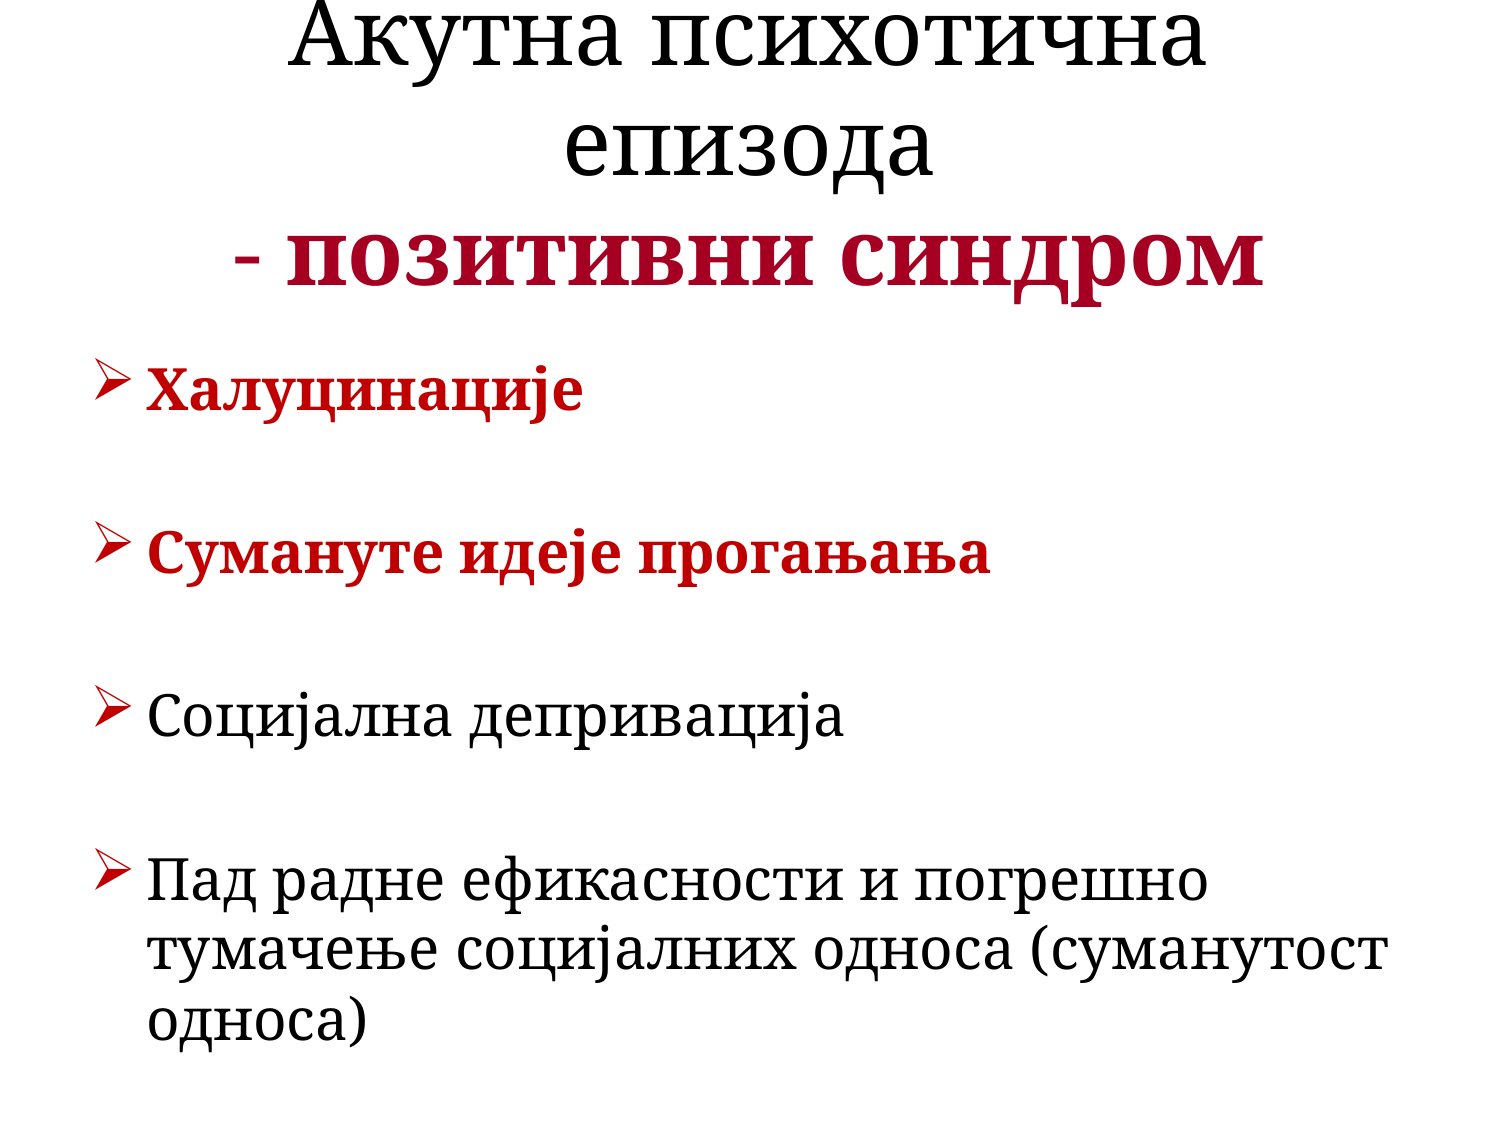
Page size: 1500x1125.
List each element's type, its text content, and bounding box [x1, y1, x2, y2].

title Акутна психотична епизода - позитивни синдром [74, 44, 1426, 233]
list Халуцинације Сумануте идеје прогањања Социјална депривација Пад радне ефикасности и погрешно тумачење социјалних односа (суманутост односа) [74, 262, 1426, 1006]
